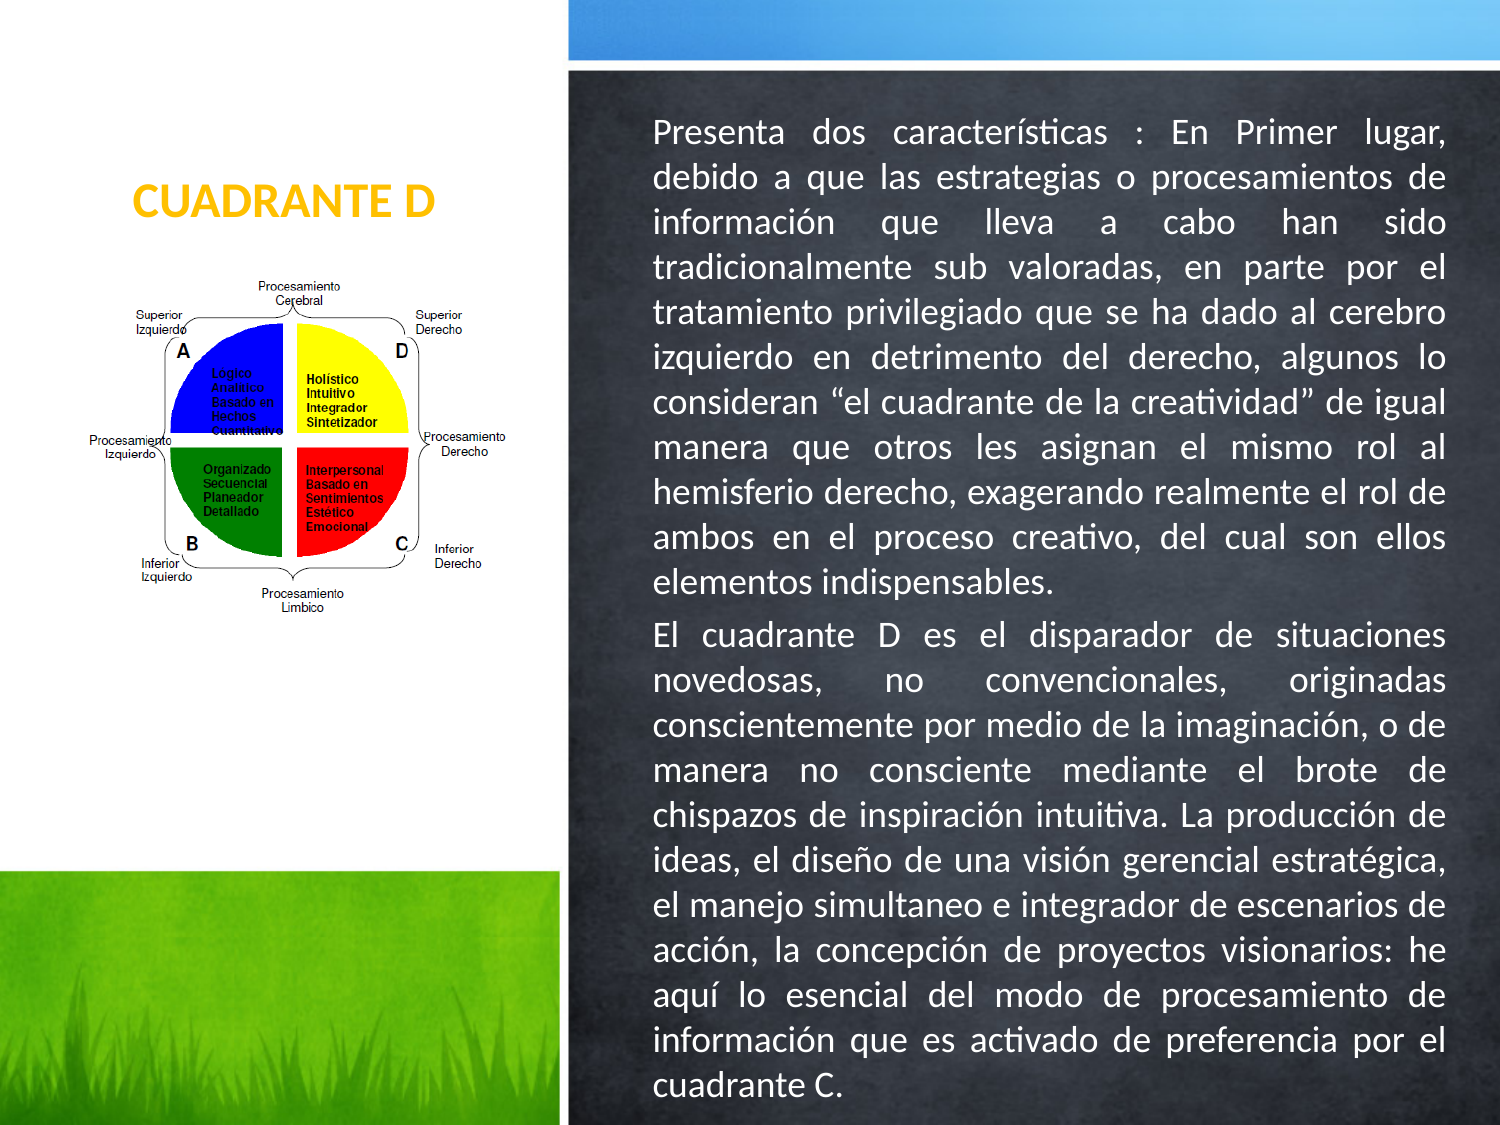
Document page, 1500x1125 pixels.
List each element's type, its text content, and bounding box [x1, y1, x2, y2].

title CUADRANTE D [37, 99, 532, 236]
list Presenta dos características : En Primer lugar, debido a que las estrategias o procesamientos de información que lleva a cabo han sido tradicionalmente sub valoradas, en parte por el tratamiento privilegiado que se ha dado al cerebro izquierdo en detrimento del derecho, algunos lo consideran “el cuadrante de la creatividad” de igual manera que otros les asignan el mismo rol al hemisferio derecho, exagerando realmente el rol de ambos en el proceso creativo, del cual son ellos elementos indispensables. El cuadrante D es el disparador de situaciones novedosas, no convencionales, originadas conscientemente por medio de la imaginación, o de manera no consciente mediante el brote de chispazos de inspiración intuitiva. La producción de ideas, el diseño de una visión gerencial estratégica, el manejo simultaneo e integrador de escenarios de acción, la concepción de proyectos visionarios: he aquí lo esencial del modo de procesamiento de información que es activado de preferencia por el cuadrante C. [623, 99, 1463, 976]
picture [0, 0, 1500, 1125]
